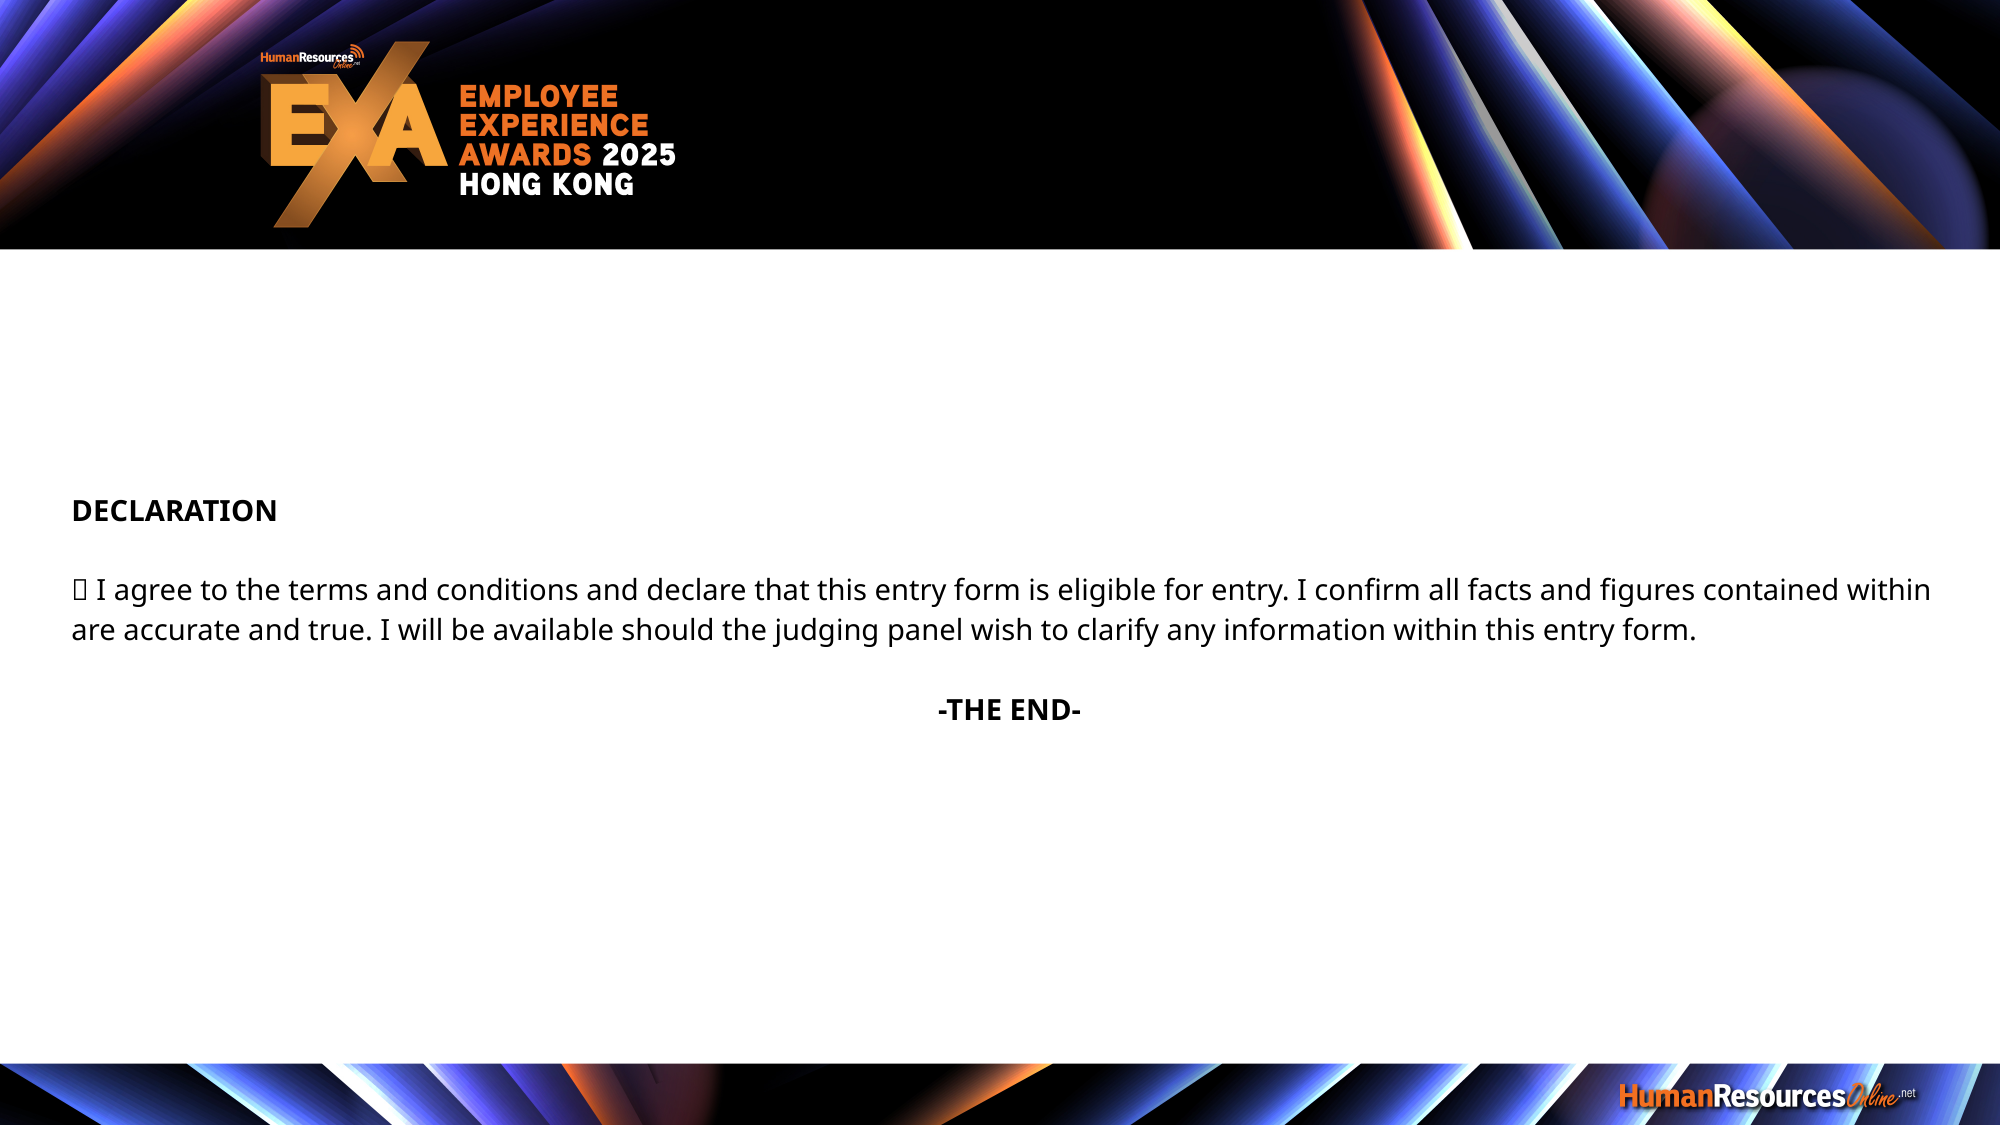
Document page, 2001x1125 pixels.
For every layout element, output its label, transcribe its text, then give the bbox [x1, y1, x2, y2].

table_header DECLARATION  I agree to the terms and conditions and declare that this entry form is eligible for entry. I confirm all facts and figures contained within are accurate and true. I will be available should the judging panel wish to clarify any information within this entry form. -THE END- [56, 269, 1970, 968]
picture [0, 0, 2000, 1125]
